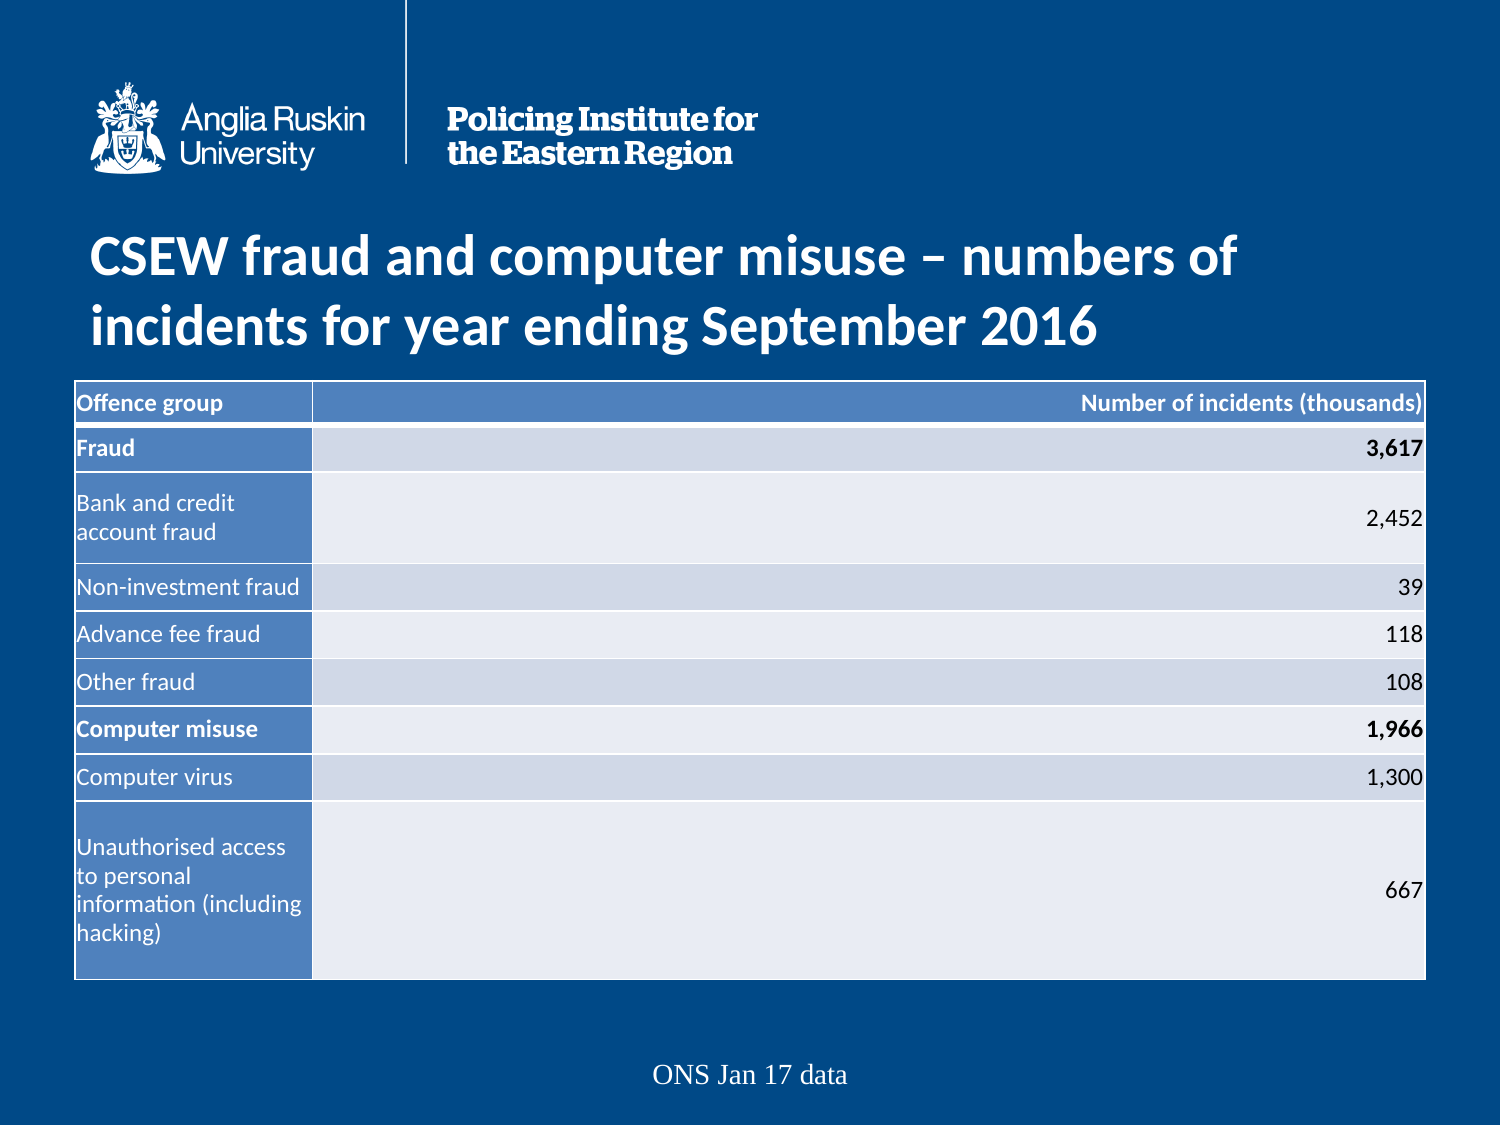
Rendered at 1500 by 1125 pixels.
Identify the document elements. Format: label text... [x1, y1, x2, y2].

table_cell Other fraud [76, 659, 312, 705]
table_cell 667 [313, 802, 1424, 979]
table_cell 1,300 [313, 755, 1424, 800]
table_cell Computer misuse [76, 707, 312, 753]
footer ONS Jan 17 data [512, 1042, 988, 1103]
table_cell Fraud [76, 428, 312, 471]
table_cell Unauthorised access to personal information (including hacking) [76, 802, 312, 979]
table_header Number of incidents (thousands) [313, 382, 1424, 422]
table_cell 2,452 [313, 473, 1424, 563]
table_cell 118 [313, 612, 1424, 658]
table_cell 1,966 [313, 707, 1424, 753]
table_cell 39 [313, 564, 1424, 610]
table_cell Computer virus [76, 755, 312, 800]
title CSEW fraud and computer misuse – numbers of incidents for year ending September 2016 [75, 193, 1425, 380]
picture [90, 0, 763, 174]
table_cell Non-investment fraud [76, 564, 312, 610]
table_cell Bank and credit account fraud [76, 473, 312, 563]
table_cell Advance fee fraud [76, 612, 312, 658]
table_cell 108 [313, 659, 1424, 705]
table_header Offence group [76, 382, 312, 422]
table_cell 3,617 [313, 428, 1424, 471]
